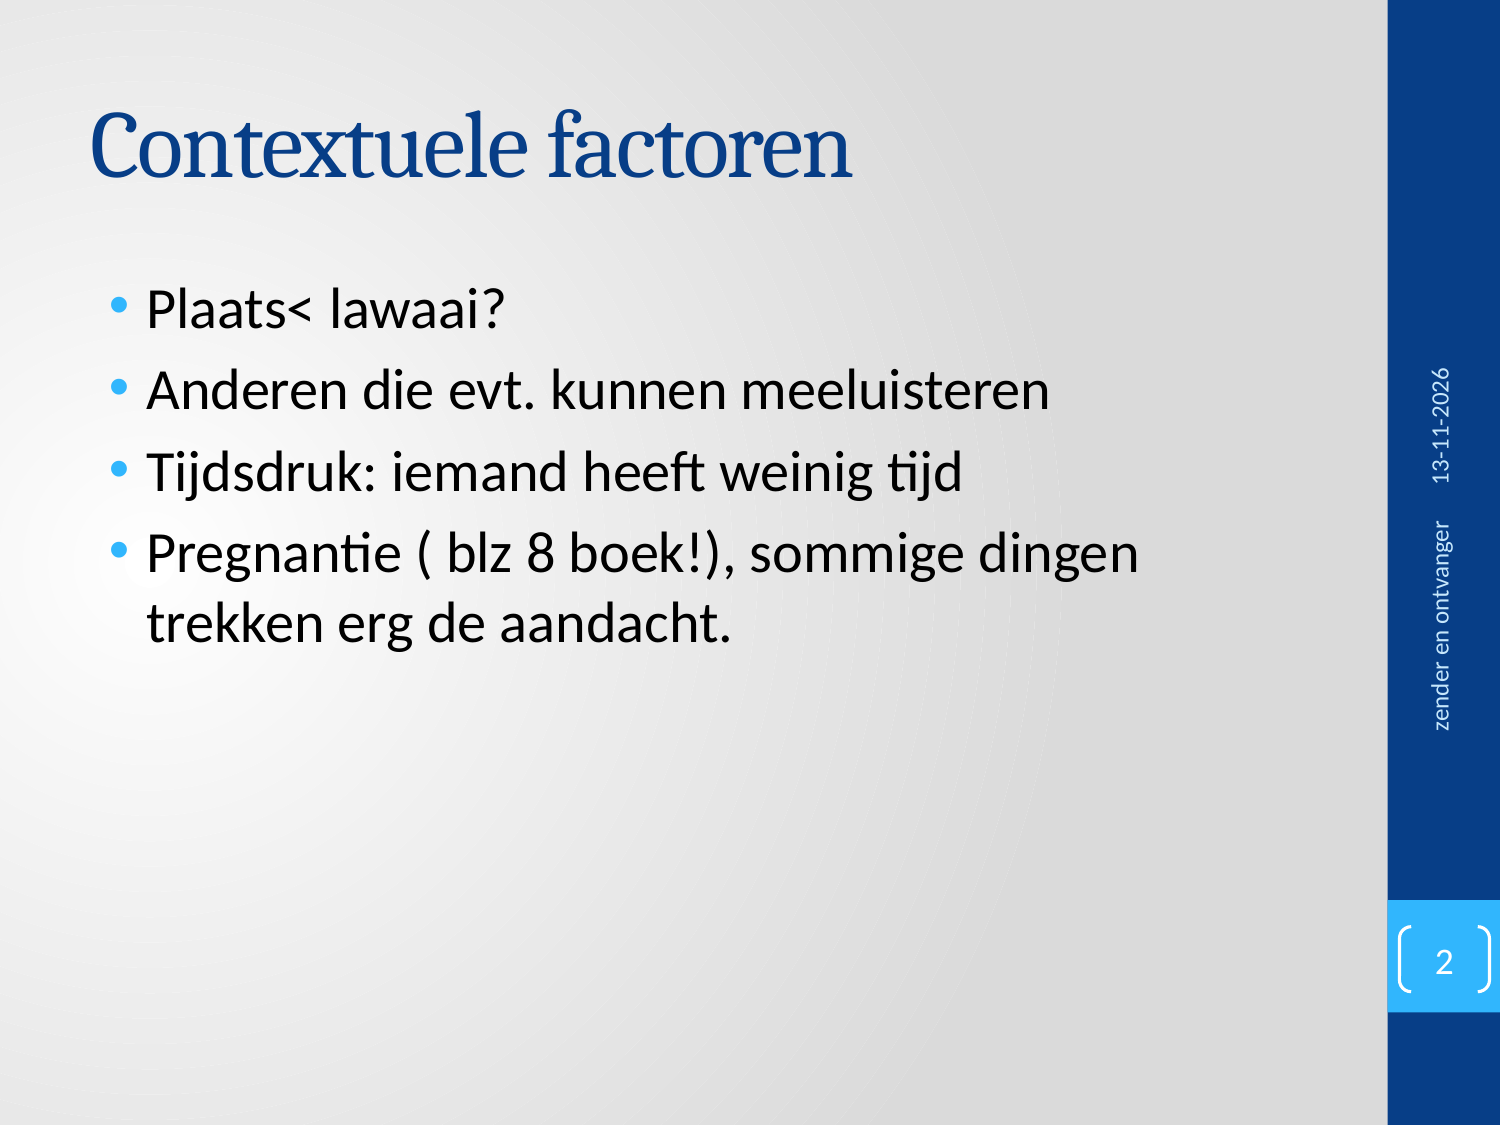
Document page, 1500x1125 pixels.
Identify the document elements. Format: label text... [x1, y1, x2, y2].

slide_number 2 [1397, 925, 1492, 994]
footer zender en ontvanger [1408, 500, 1469, 889]
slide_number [1408, 100, 1469, 500]
list Plaats< lawaai? Anderen die evt. kunnen meeluisteren Tijdsdruk: iemand heeft weinig tijd Pregnantie ( blz 8 boek!), sommige dingen trekken erg de aandacht. [75, 262, 1325, 1050]
title Contextuele factoren [75, 45, 1325, 233]
